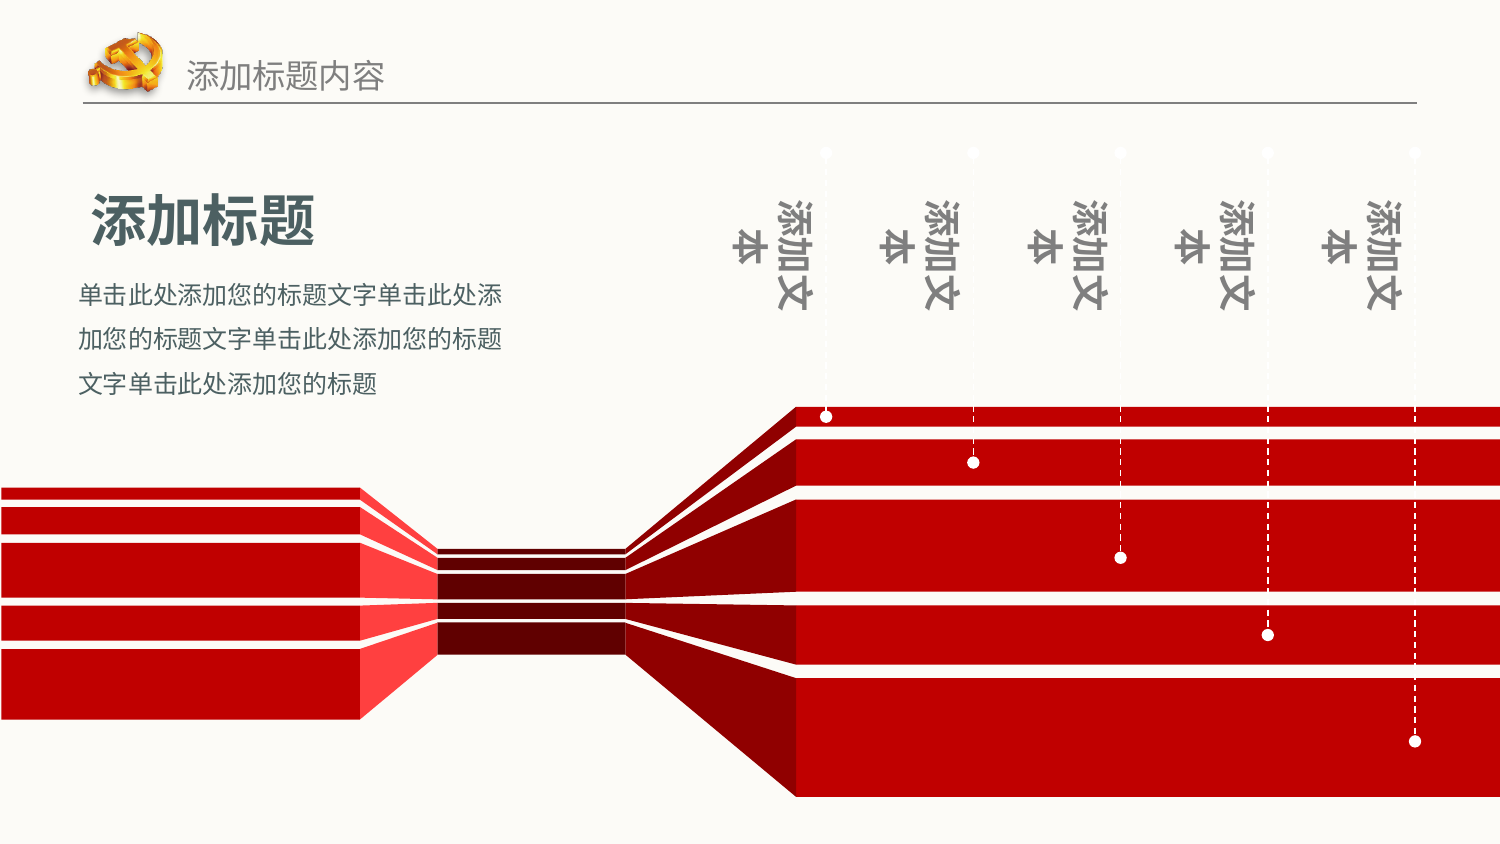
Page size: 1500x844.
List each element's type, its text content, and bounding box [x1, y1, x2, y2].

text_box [1, 148, 1500, 797]
picture [0, 0, 1500, 844]
text_box 添加标题内容 [171, 47, 404, 102]
